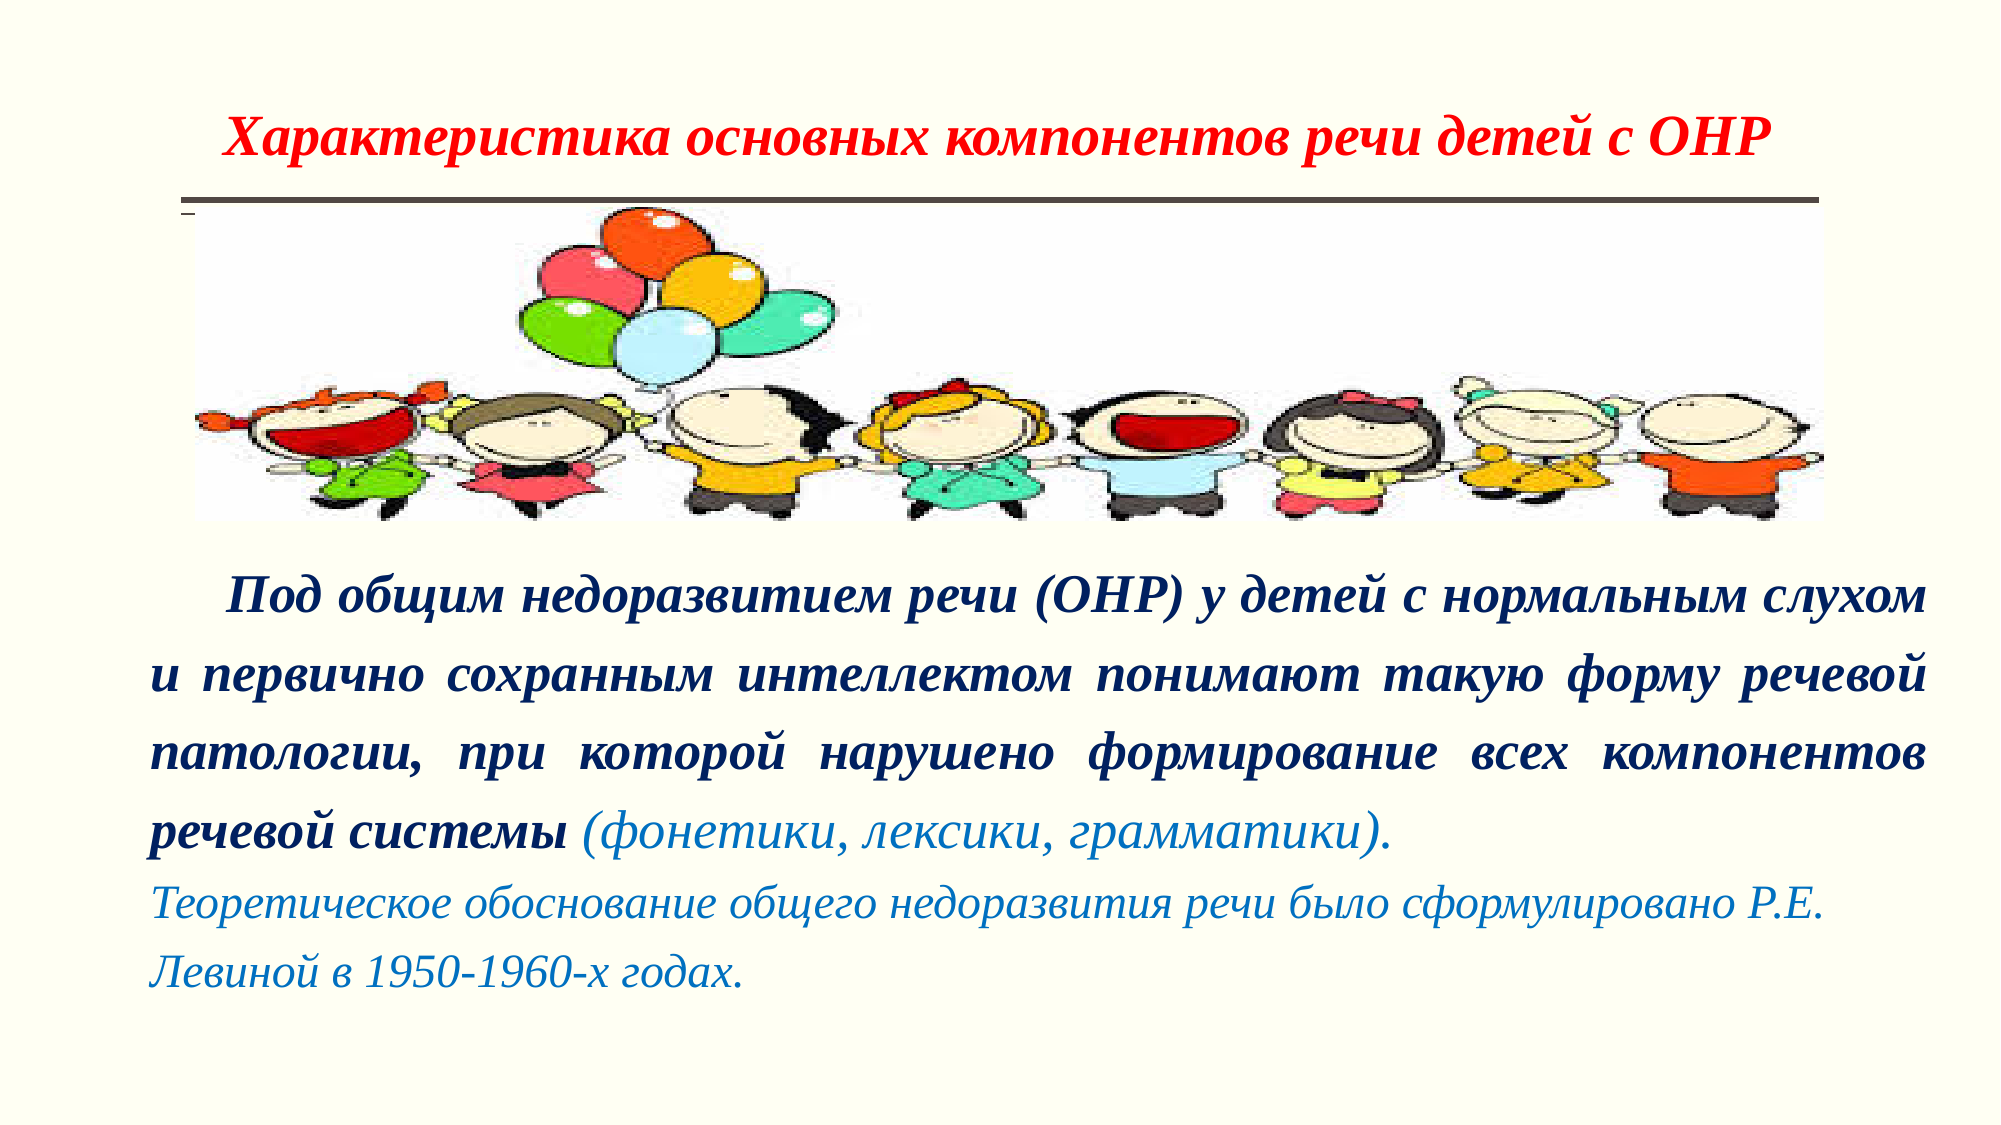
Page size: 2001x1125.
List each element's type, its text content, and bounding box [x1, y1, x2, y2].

picture [194, 207, 1824, 521]
title Характеристика основных компонентов речи детей с ОНР [132, 77, 1863, 176]
list Под общим недоразвитием речи (ОНР) у детей с нормальным слухом и первично сохранным интеллектом понимают такую форму речевой патологии, при которой нарушено формирование всех компонентов речевой системы (фонетики, лексики, грамматики). Теоретическое обоснование общего недоразвития речи было сформулировано Р.Е. Левиной в 1950-1960-х годах. [150, 207, 1931, 1013]
